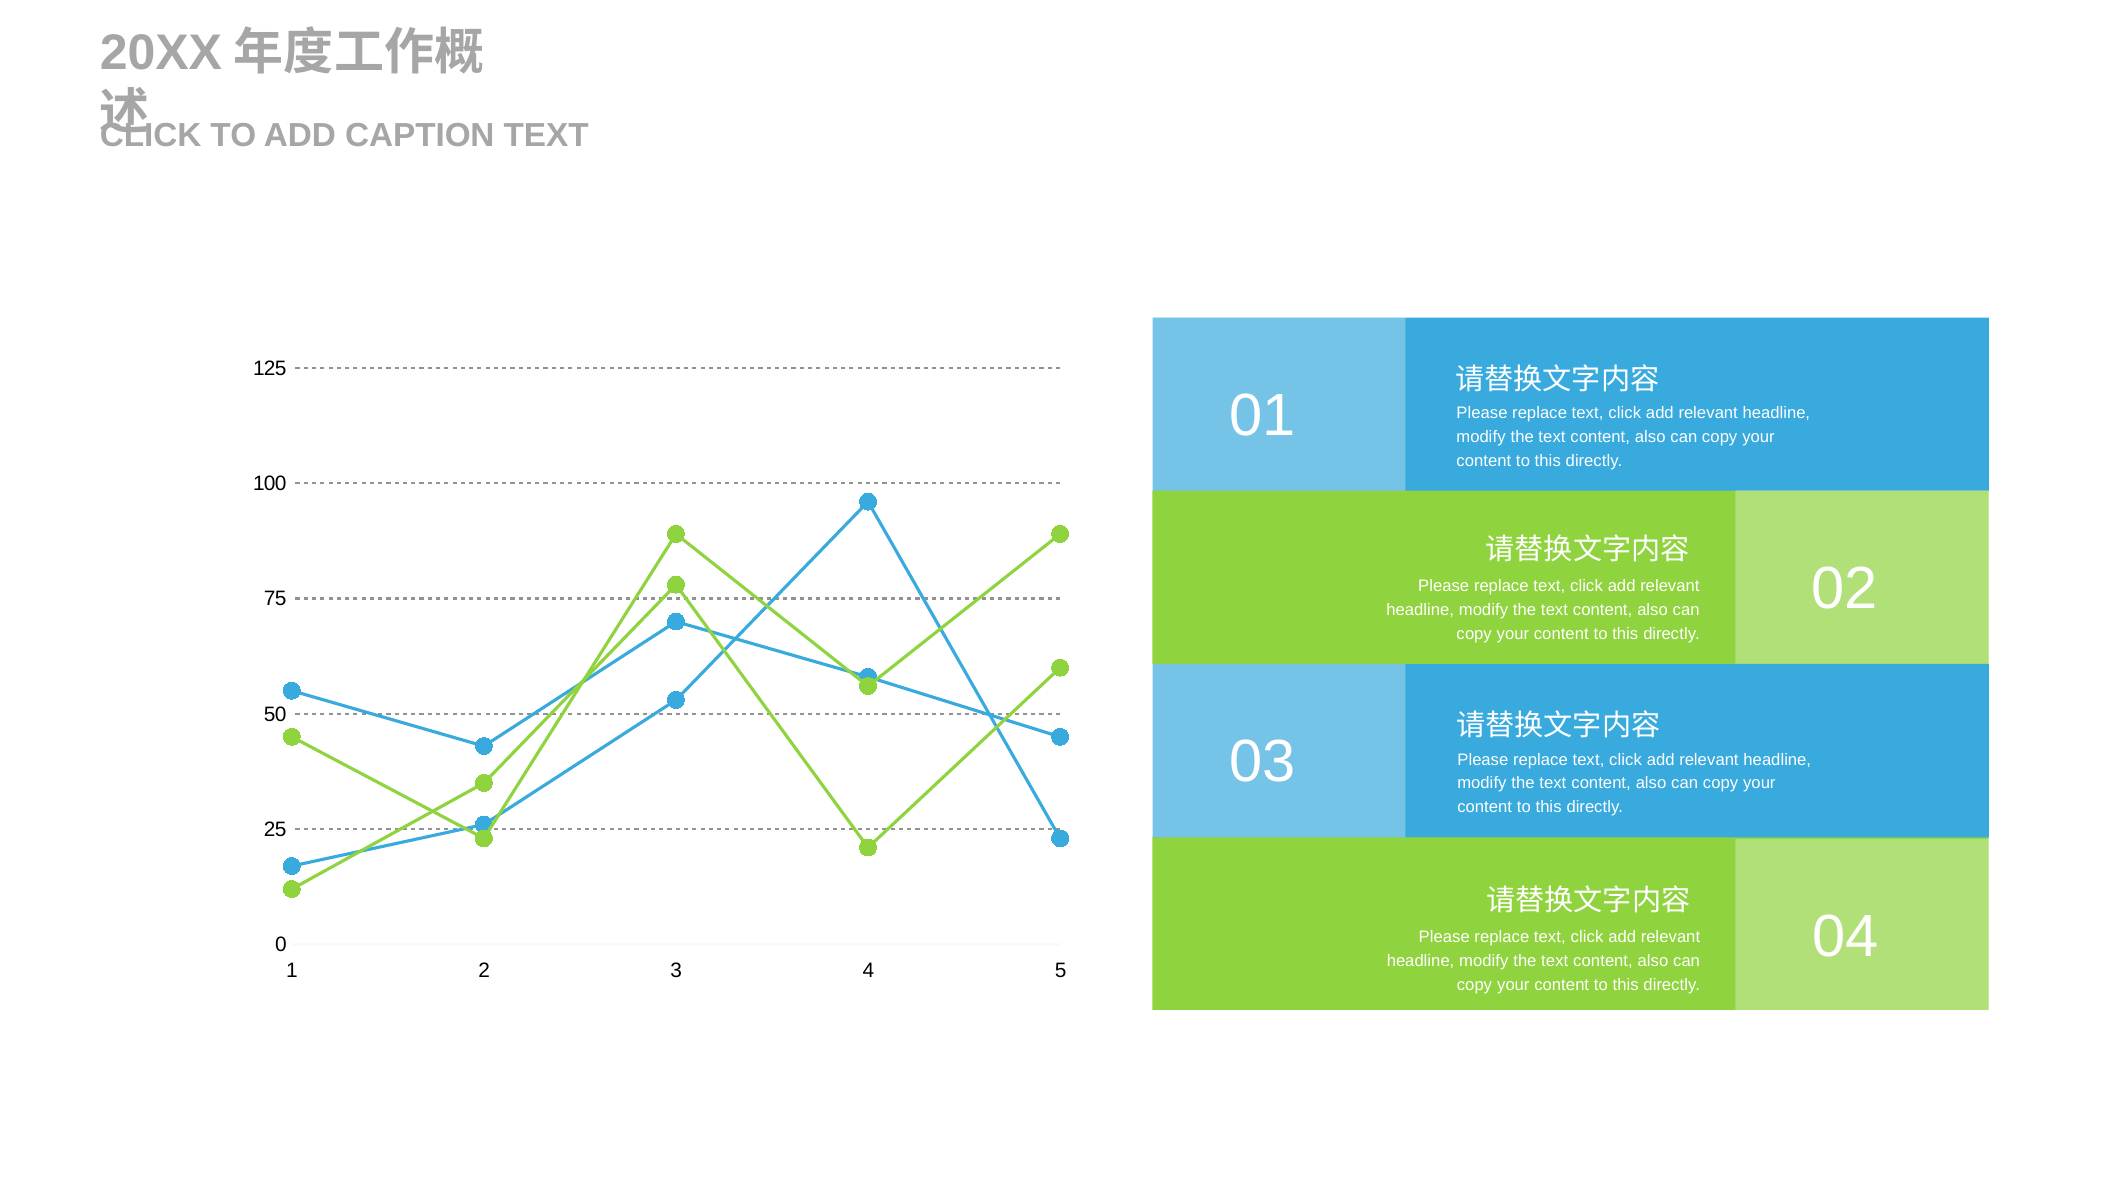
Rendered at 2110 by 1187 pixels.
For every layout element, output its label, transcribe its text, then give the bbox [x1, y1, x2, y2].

text_box CLICK TO ADD CAPTION TEXT [99, 113, 629, 154]
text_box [1152, 490, 1989, 664]
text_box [1152, 838, 1989, 1012]
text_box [1152, 317, 1989, 490]
chart [227, 335, 1128, 998]
text_box 20XX年度工作概述 [99, 19, 534, 113]
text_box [1152, 664, 1989, 838]
